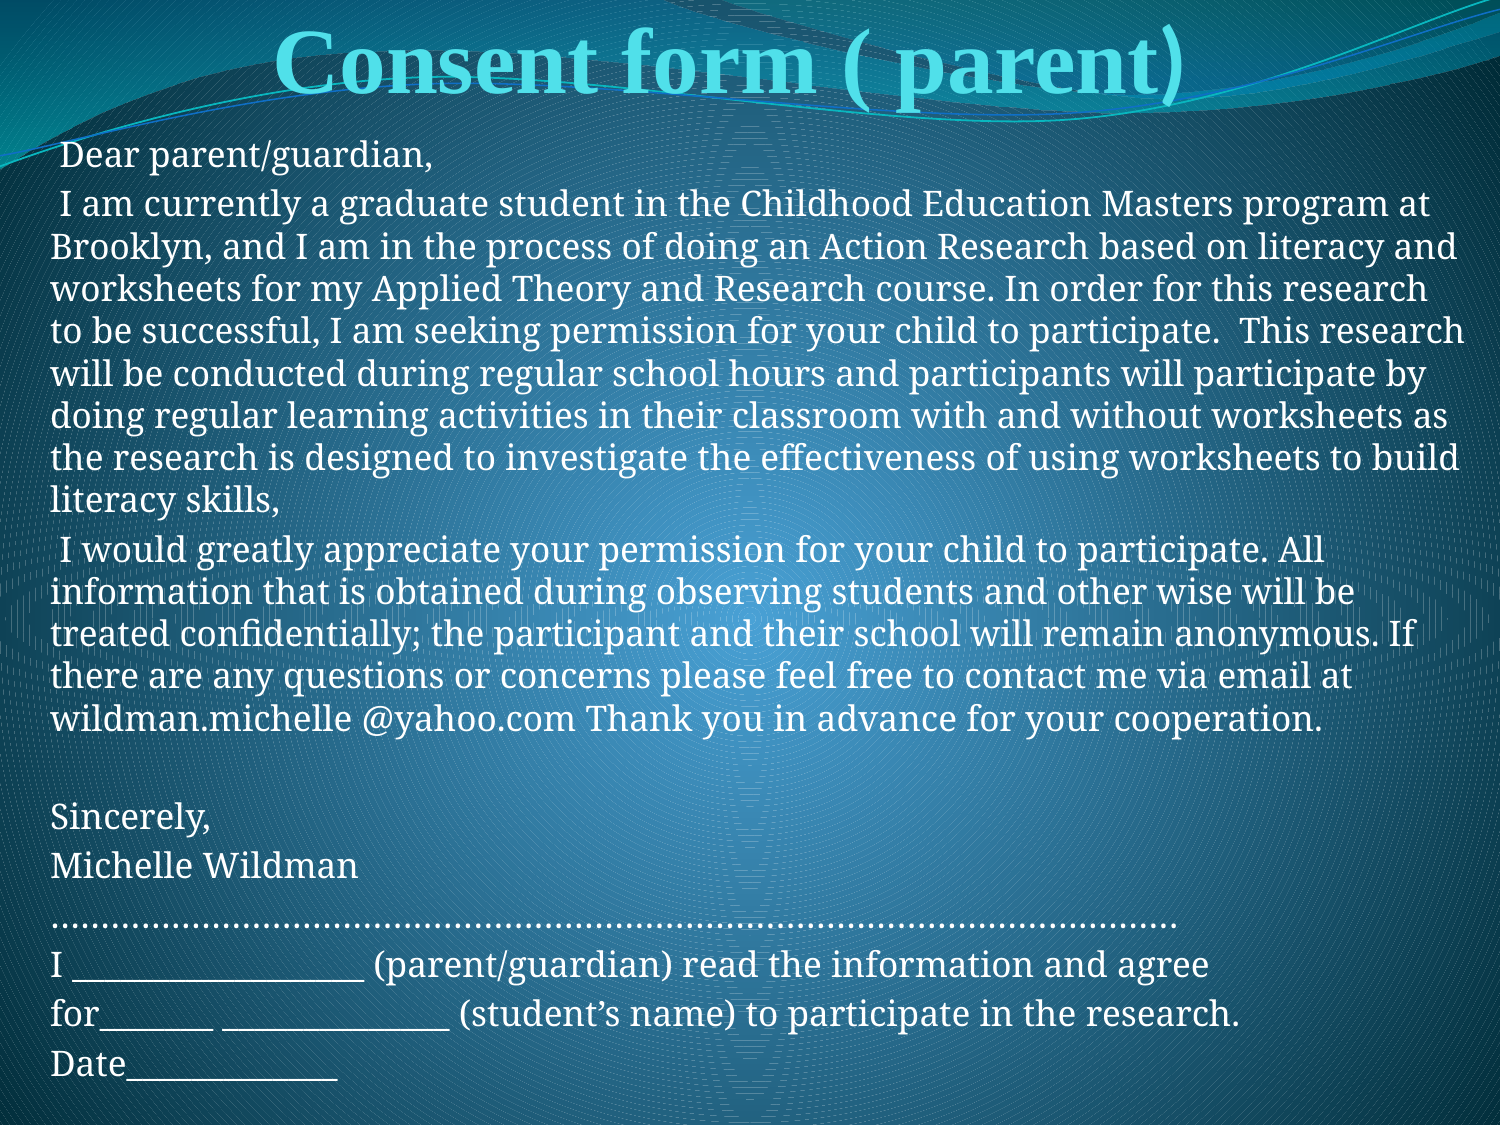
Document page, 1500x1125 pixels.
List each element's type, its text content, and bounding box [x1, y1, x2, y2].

subtitle Dear parent/guardian, I am currently a graduate student in the Childhood Education Masters program at Brooklyn, and I am in the process of doing an Action Research based on literacy and worksheets for my Applied Theory and Research course. In order for this research to be successful, I am seeking permission for your child to participate. This research will be conducted during regular school hours and participants will participate by doing regular learning activities in their classroom with and without worksheets as the research is designed to investigate the effectiveness of using worksheets to build literacy skills, I would greatly appreciate your permission for your child to participate. All information that is obtained during observing students and other wise will be treated confidentially; the participant and their school will remain anonymous. If there are any questions or concerns please feel free to contact me via email at wildman.michelle @yahoo.com Thank you in advance for your cooperation. Sincerely, Michelle Wildman …………………………………………………………………………………………………. I __________________ (parent/guardian) read the information and agree for_______ ______________ (student’s name) to participate in the research. Date_____________ [50, 125, 1475, 1100]
title Consent form ( parent) [87, 0, 1376, 113]
